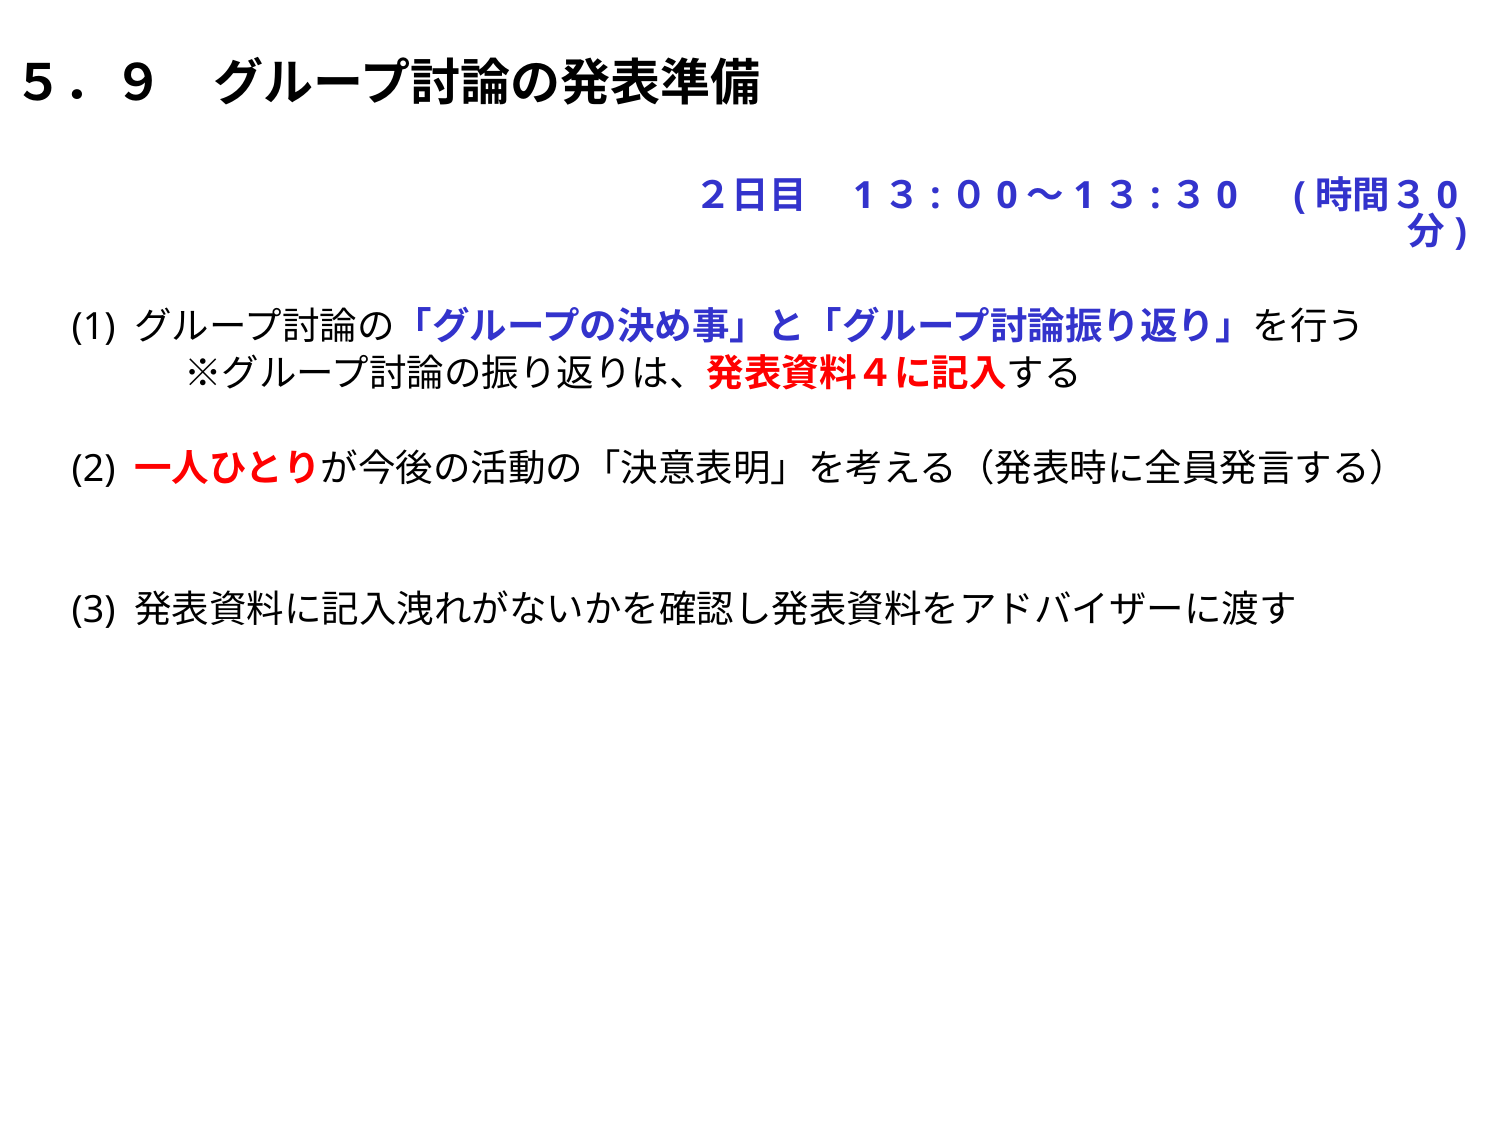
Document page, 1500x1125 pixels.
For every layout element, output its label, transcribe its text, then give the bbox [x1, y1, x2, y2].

text_box ２日目 1３:０0～1３:３0 (時間３0分) (1) グループ討論の「グループの決め事」と「グループ討論振り返り」を行う ※グループ討論の振り返りは、発表資料４に記入する (2) 一人ひとりが今後の活動の「決意表明」を考える（発表時に全員発言する） (3) 発表資料に記入洩れがないかを確認し発表資料をアドバイザーに渡す [56, 172, 1482, 732]
text_box ５．９ グループ討論の発表準備 [0, 30, 1490, 118]
